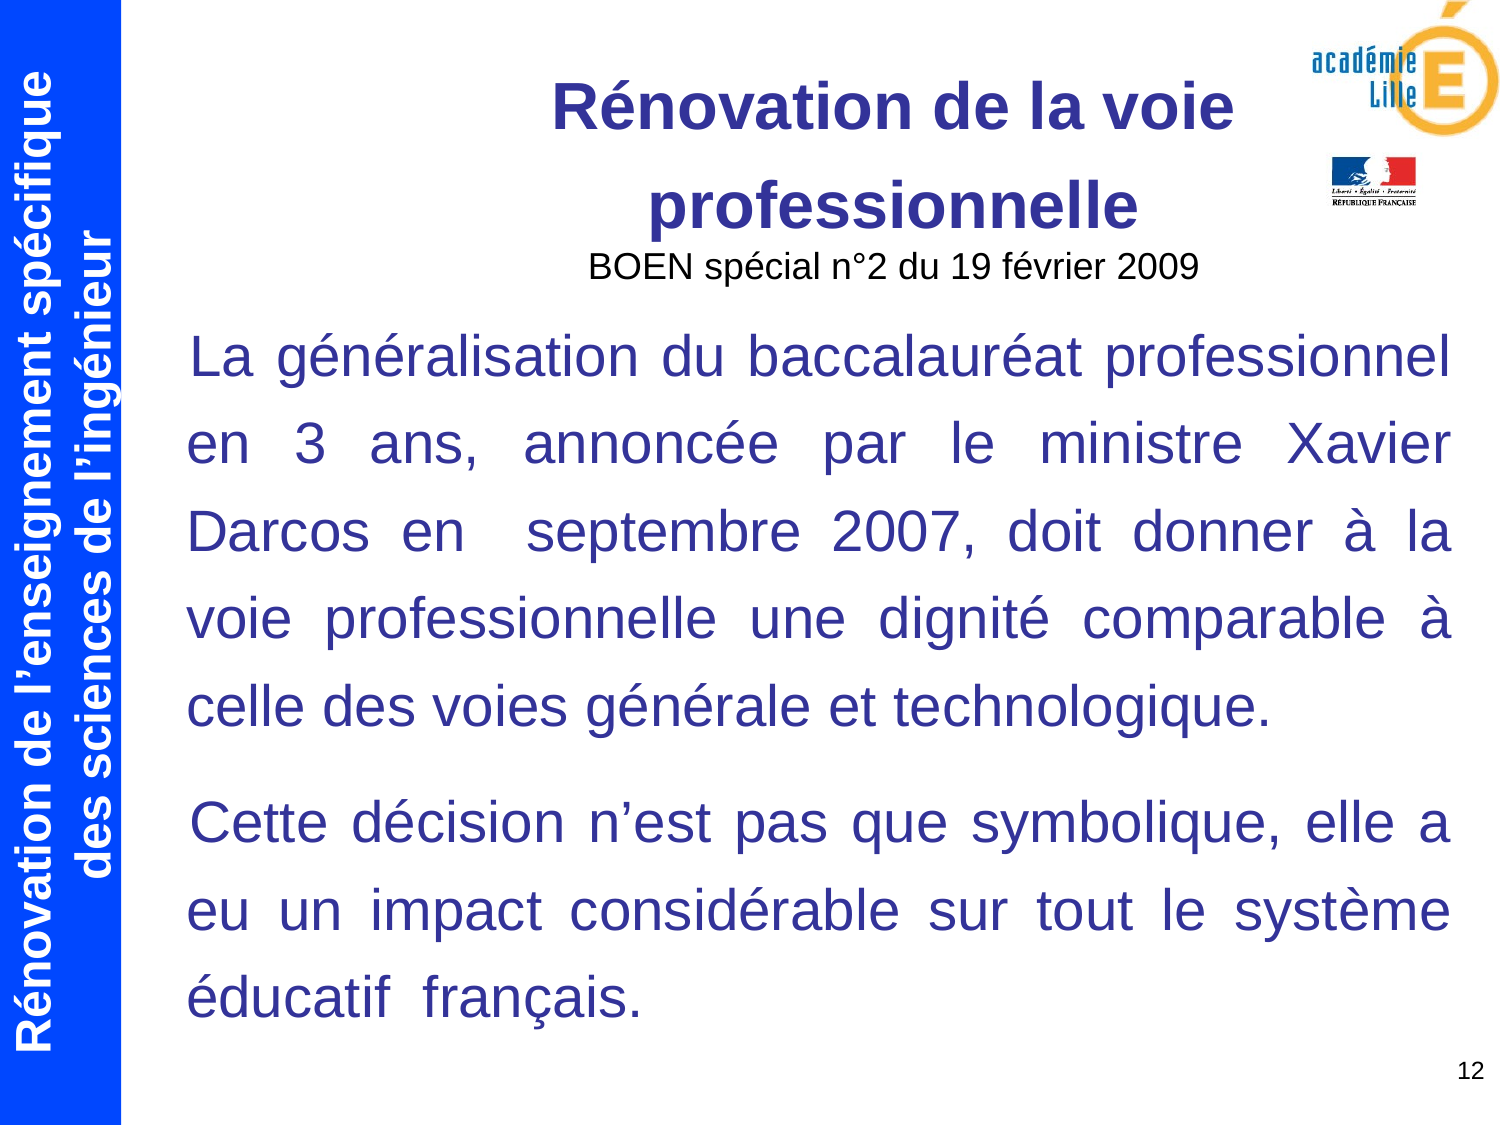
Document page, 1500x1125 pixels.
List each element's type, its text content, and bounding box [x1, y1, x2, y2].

text_box La généralisation du baccalauréat professionnel en 3 ans, annoncée par le ministre Xavier Darcos en septembre 2007, doit donner à la voie professionnelle une dignité comparable à celle des voies générale et technologique. Cette décision n’est pas que symbolique, elle a eu un impact considérable sur tout le système éducatif français. [171, 292, 1469, 1037]
picture [1312, 0, 1500, 206]
slide_number 12 [1149, 1046, 1500, 1125]
text_box Rénovation de la voie professionnelle BOEN spécial n°2 du 19 février 2009 [330, 35, 1457, 292]
